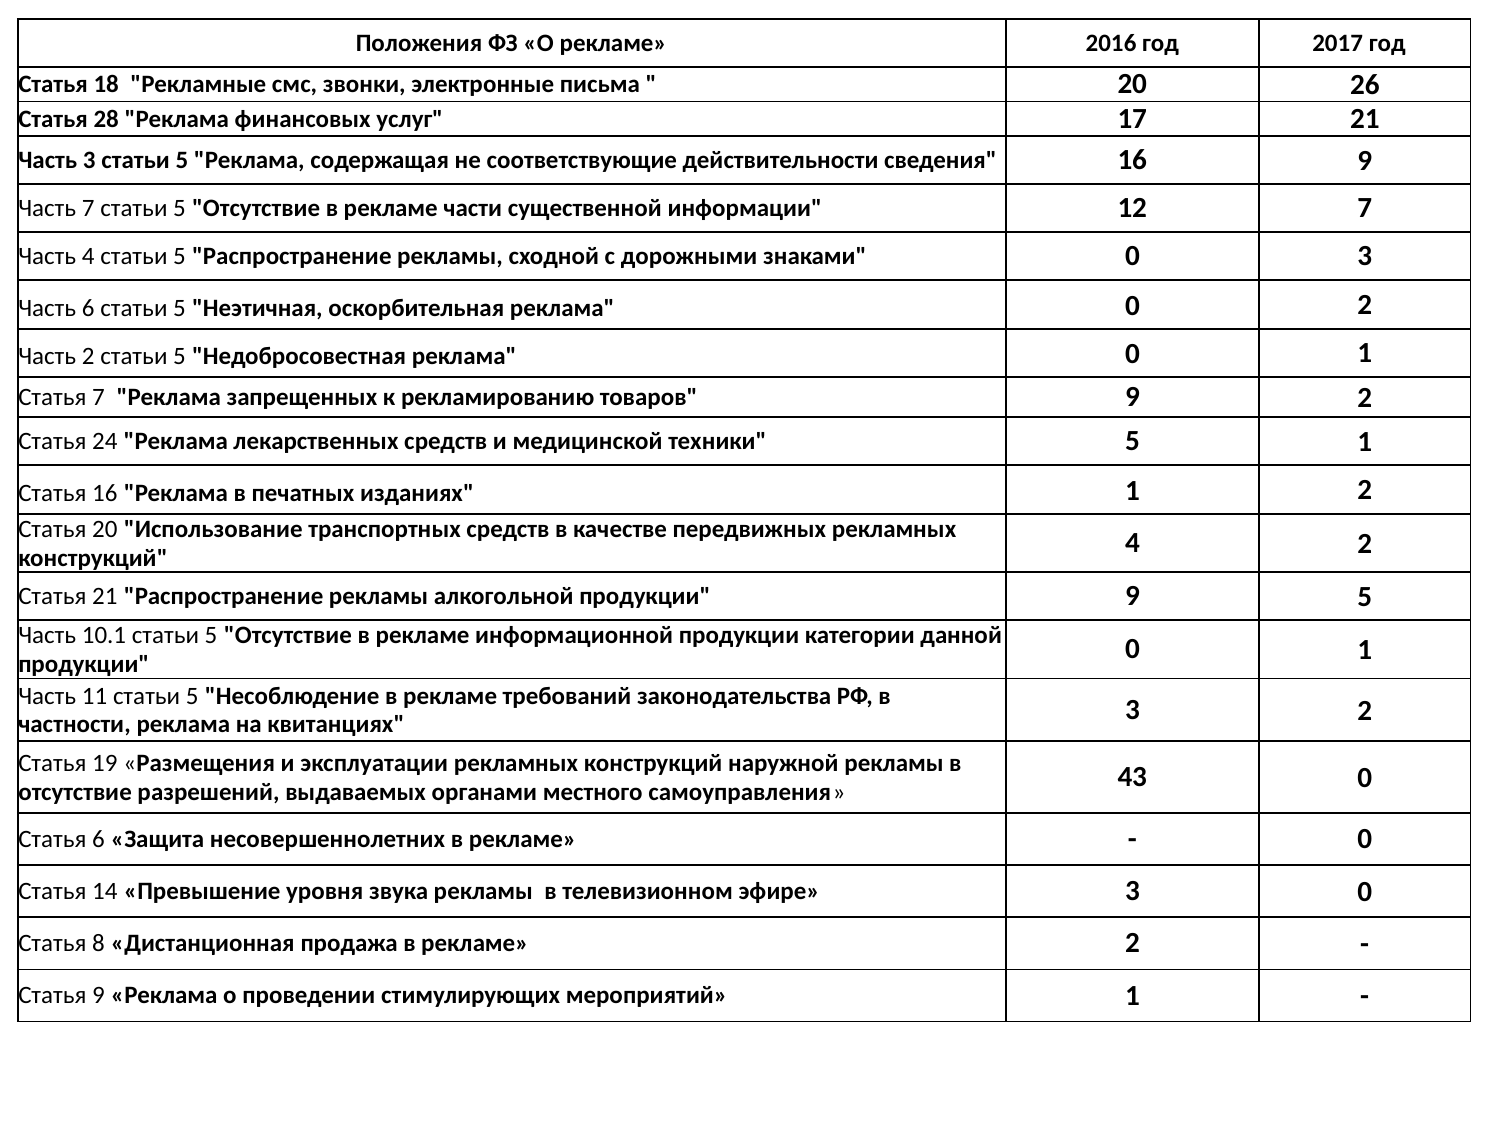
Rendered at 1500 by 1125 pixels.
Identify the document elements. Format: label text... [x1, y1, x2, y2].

table_header 2017 год [1260, 20, 1470, 66]
table_cell Статья 21 "Распространение рекламы алкогольной продукции" [19, 573, 1005, 619]
table_cell 0 [1007, 330, 1258, 376]
table_cell 2 [1260, 281, 1470, 328]
table_cell Статья 19 «Размещения и эксплуатации рекламных конструкций наружной рекламы в отсутствие разрешений, выдаваемых органами местного самоуправления» [19, 742, 1005, 812]
table_cell 4 [1007, 515, 1258, 571]
table_cell Статья 6 «Защита несовершеннолетних в рекламе» [19, 814, 1005, 864]
table_cell - [1260, 918, 1470, 969]
table_header Положения ФЗ «О рекламе» [19, 20, 1005, 66]
table_cell 1 [1260, 418, 1470, 464]
table_cell Часть 10.1 статьи 5 "Отсутствие в рекламе информационной продукции категории данной продукции" [19, 621, 1005, 678]
table_cell 5 [1260, 573, 1470, 619]
table_cell 17 [1007, 102, 1258, 135]
table_cell Статья 14 «Превышение уровня звука рекламы в телевизионном эфире» [19, 866, 1005, 916]
table_cell Часть 3 статьи 5 "Реклама, содержащая не соответствующие действительности сведения" [19, 137, 1005, 183]
table_cell - [1007, 814, 1258, 864]
table_cell 9 [1260, 137, 1470, 183]
table_cell Статья 28 "Реклама финансовых услуг" [19, 102, 1005, 135]
table_cell 7 [1260, 185, 1470, 231]
table_cell Статья 7 "Реклама запрещенных к рекламированию товаров" [19, 378, 1005, 416]
table_cell 20 [1007, 68, 1258, 101]
table_cell - [1260, 970, 1470, 1021]
table_cell Часть 4 статьи 5 "Распространение рекламы, сходной с дорожными знаками" [19, 233, 1005, 279]
table_cell 1 [1260, 621, 1470, 678]
table_cell Статья 16 "Реклама в печатных изданиях" [19, 466, 1005, 513]
table_cell Статья 20 "Использование транспортных средств в качестве передвижных рекламных конструкций" [19, 515, 1005, 571]
table_cell 0 [1260, 814, 1470, 864]
table_cell 0 [1007, 233, 1258, 279]
table_cell 5 [1007, 418, 1258, 464]
table_cell 43 [1007, 742, 1258, 812]
table_cell Часть 11 статьи 5 "Несоблюдение в рекламе требований законодательства РФ, в частности, реклама на квитанциях" [19, 679, 1005, 740]
table_cell 3 [1260, 233, 1470, 279]
table_cell 12 [1007, 185, 1258, 231]
table_header 2016 год [1007, 20, 1258, 66]
table_cell 1 [1260, 330, 1470, 376]
table_cell Статья 18 "Рекламные смс, звонки, электронные письма " [19, 68, 1005, 101]
table_cell Часть 6 статьи 5 "Неэтичная, оскорбительная реклама" [19, 281, 1005, 328]
table_cell 0 [1007, 621, 1258, 678]
table_cell 16 [1007, 137, 1258, 183]
table_cell 21 [1260, 102, 1470, 135]
table_cell Статья 24 "Реклама лекарственных средств и медицинской техники" [19, 418, 1005, 464]
table_cell Часть 2 статьи 5 "Недобросовестная реклама" [19, 330, 1005, 376]
table_cell 0 [1260, 742, 1470, 812]
table_cell 2 [1260, 679, 1470, 740]
table_cell 2 [1260, 515, 1470, 571]
table_cell 26 [1260, 68, 1470, 101]
table_cell 0 [1260, 866, 1470, 916]
table_cell 3 [1007, 866, 1258, 916]
table_cell 1 [1007, 466, 1258, 513]
table_cell 3 [1007, 679, 1258, 740]
table_cell 9 [1007, 378, 1258, 416]
table_cell Статья 8 «Дистанционная продажа в рекламе» [19, 918, 1005, 969]
table_cell 9 [1007, 573, 1258, 619]
table_cell 2 [1260, 378, 1470, 416]
table_cell 2 [1007, 918, 1258, 969]
table_cell Статья 9 «Реклама о проведении стимулирующих мероприятий» [19, 970, 1005, 1021]
table_cell 2 [1260, 466, 1470, 513]
table_cell 1 [1007, 970, 1258, 1021]
table_cell Часть 7 статьи 5 "Отсутствие в рекламе части существенной информации" [19, 185, 1005, 231]
table_cell 0 [1007, 281, 1258, 328]
